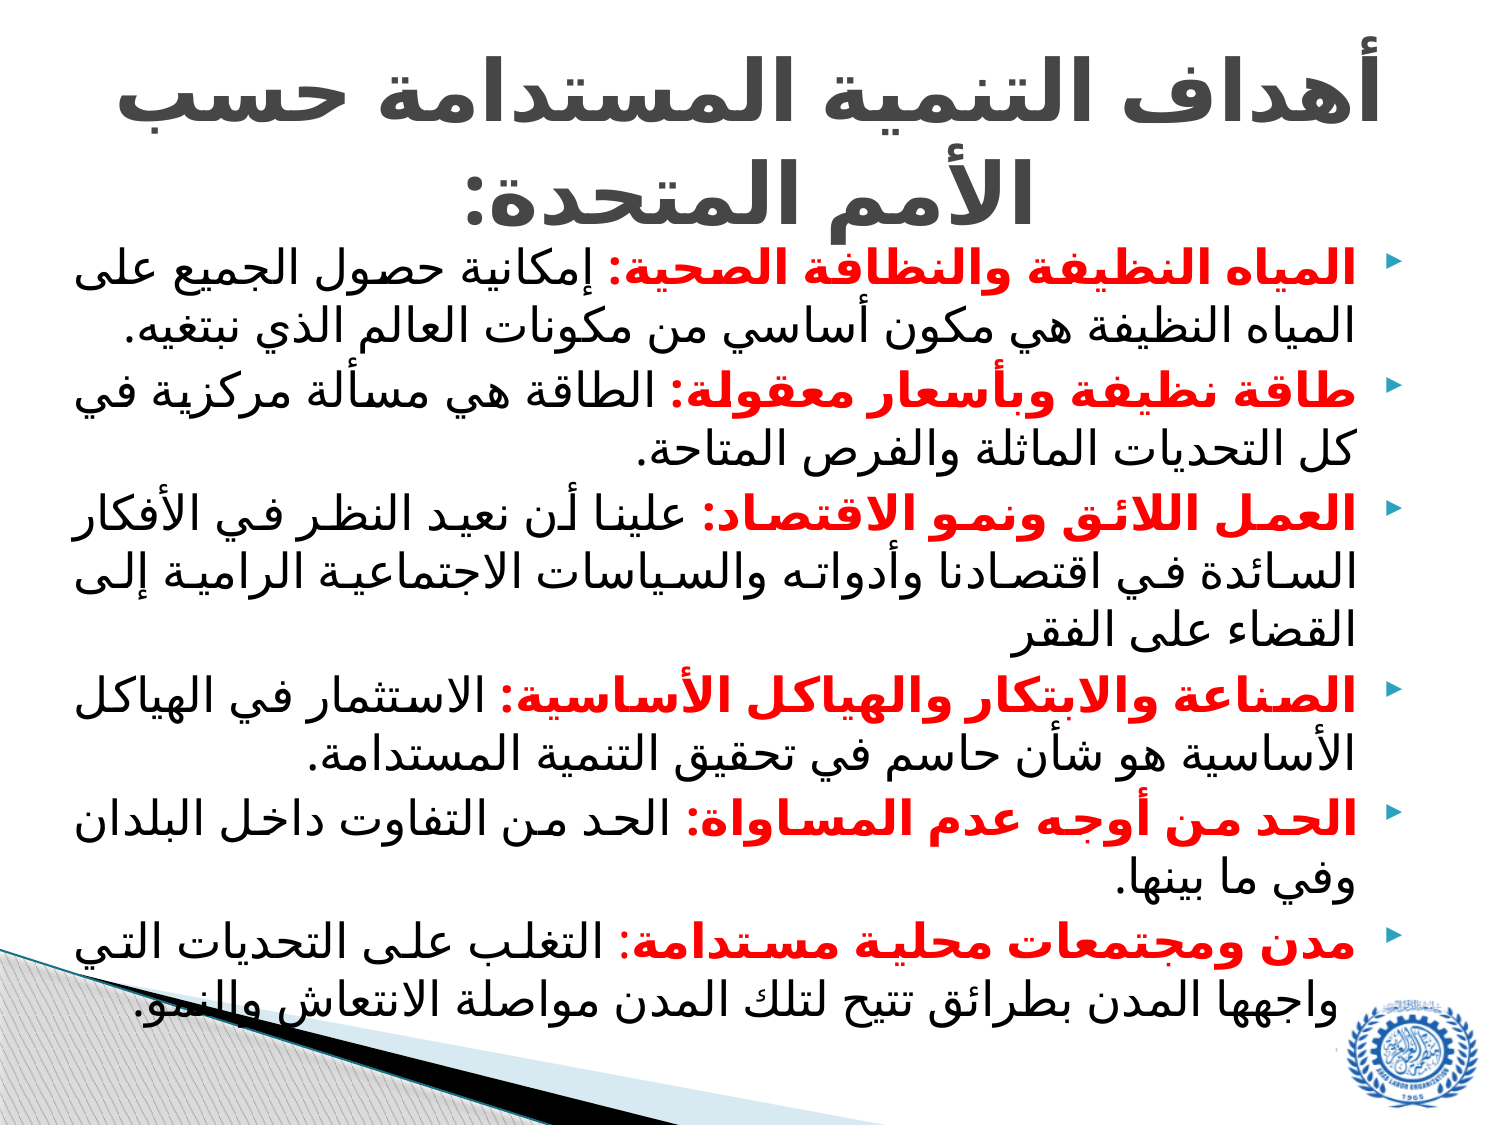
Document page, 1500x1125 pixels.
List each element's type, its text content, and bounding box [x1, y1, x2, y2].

title أهداف التنمية المستدامة حسب الأمم المتحدة: [75, 45, 1425, 233]
list المياه النظيفة والنظافة الصحية: إمكانية حصول الجميع على المياه النظيفة هي مكون أساسي من مكونات العالم الذي نبتغيه. طاقة نظيفة وبأسعار معقولة: الطاقة هي مسألة مركزية في كل التحديات الماثلة والفرص المتاحة. العمل اللائق ونمو الاقتصاد: علينا أن نعيد النظر في الأفكار السائدة في اقتصادنا وأدواته والسياسات الاجتماعية الرامية إلى القضاء على الفقر الصناعة والابتكار والهياكل الأساسية: الاستثمار في الهياكل الأساسية هو شأن حاسم في تحقيق التنمية المستدامة. الحد من أوجه عدم المساواة: الحد من التفاوت داخل البلدان وفي ما بينها. مدن ومجتمعات محلية مستدامة: التغلب على ‏التحديات التي تواجهها المدن بطرائق تتيح لتلك المدن مواصلة الانتعاش والنمو. [58, 228, 1425, 1076]
picture [1335, 984, 1500, 1125]
